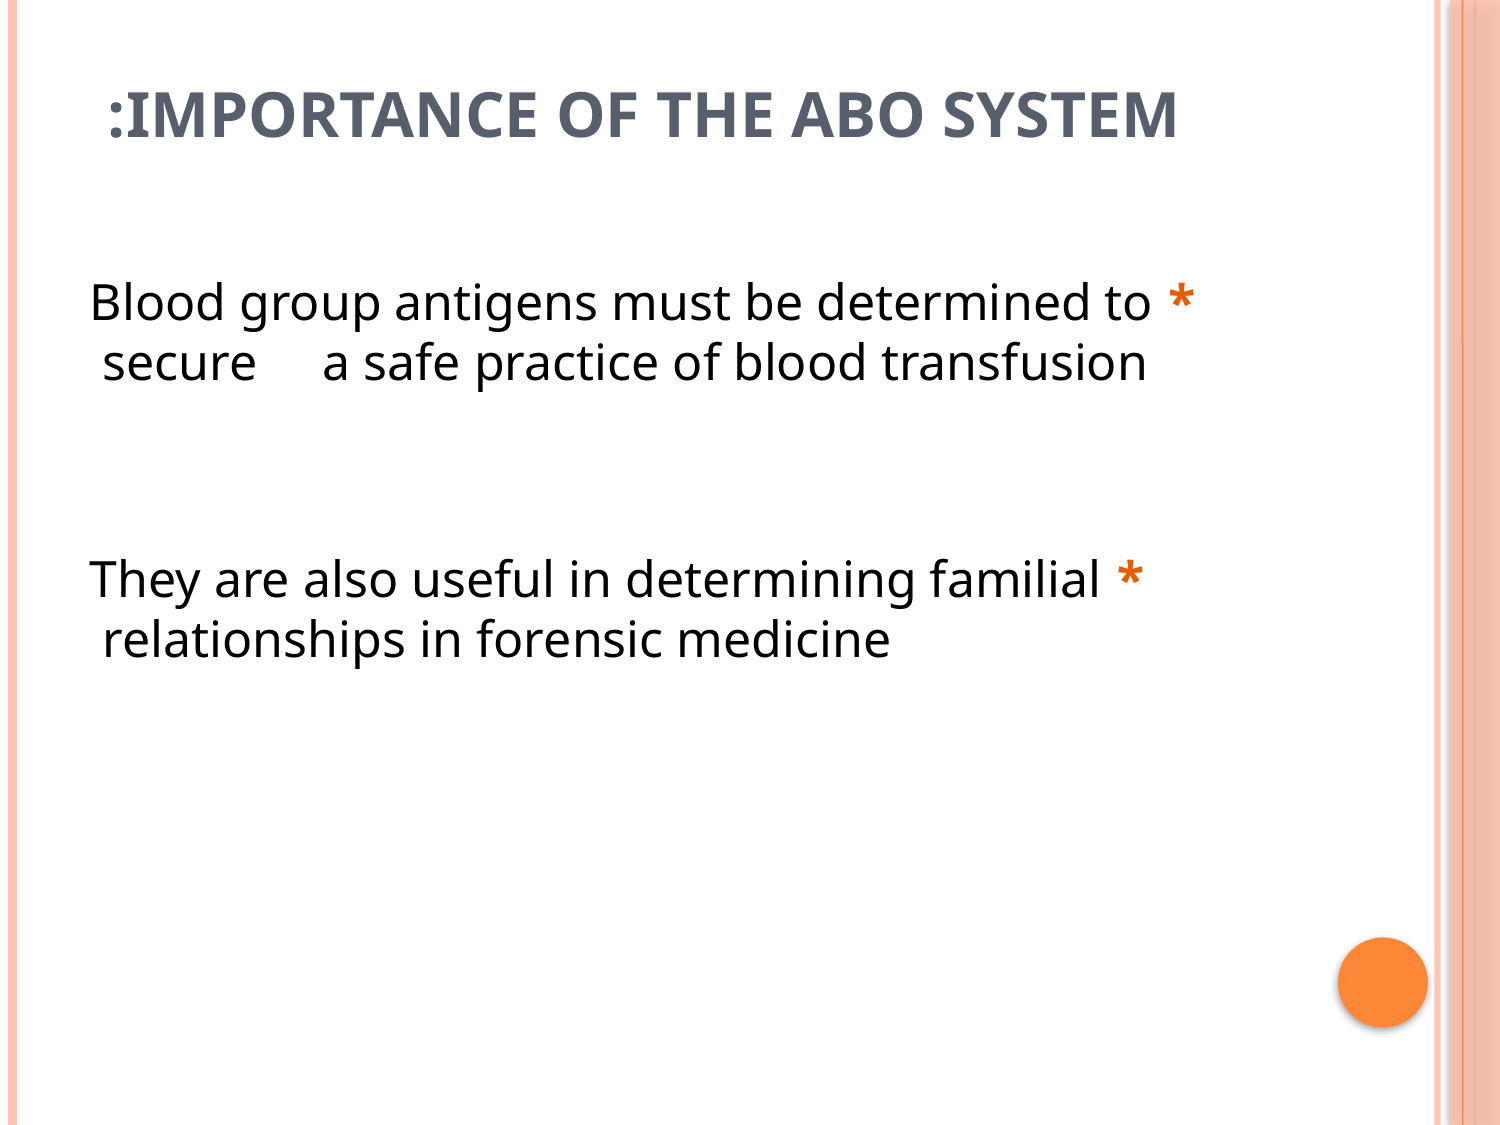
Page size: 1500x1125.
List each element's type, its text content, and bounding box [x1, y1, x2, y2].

title Importance of the ABO system: [75, 45, 1300, 233]
list * Blood group antigens must be determined to secure a safe practice of blood transfusion * They are also useful in determining familial relationships in forensic medicine [75, 262, 1300, 1062]
